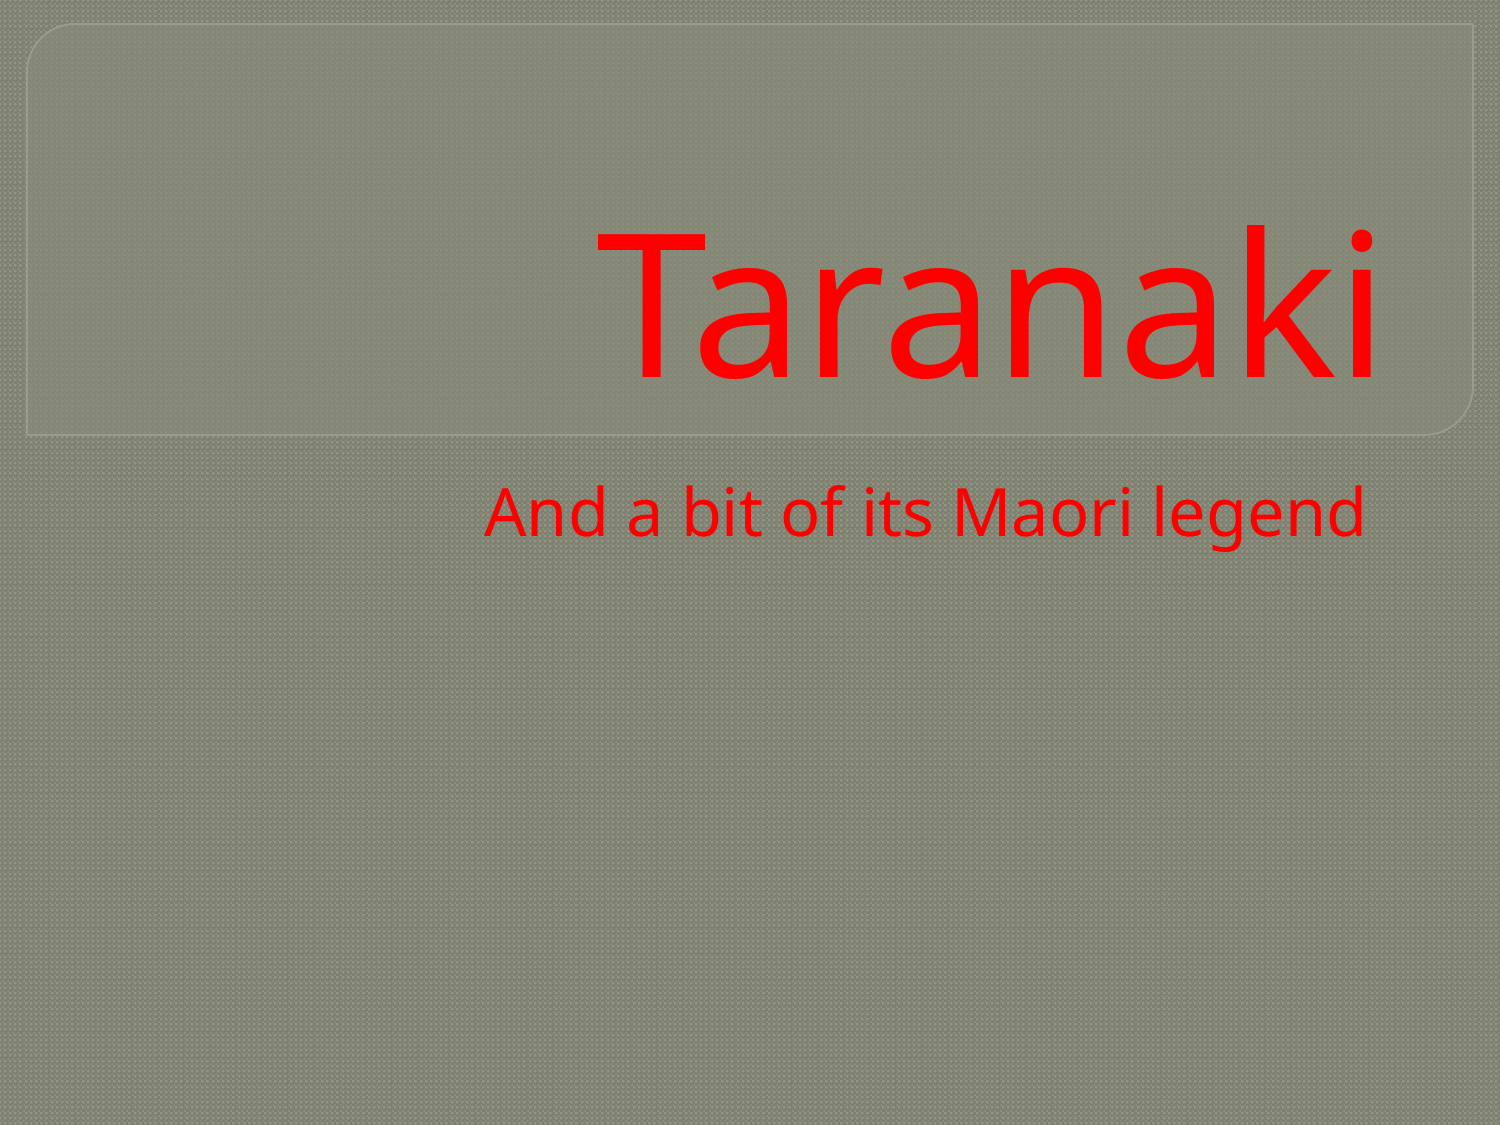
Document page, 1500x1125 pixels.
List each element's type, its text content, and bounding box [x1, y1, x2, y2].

title Taranaki [76, 62, 1427, 425]
subtitle And a bit of its Maori legend [350, 462, 1427, 750]
